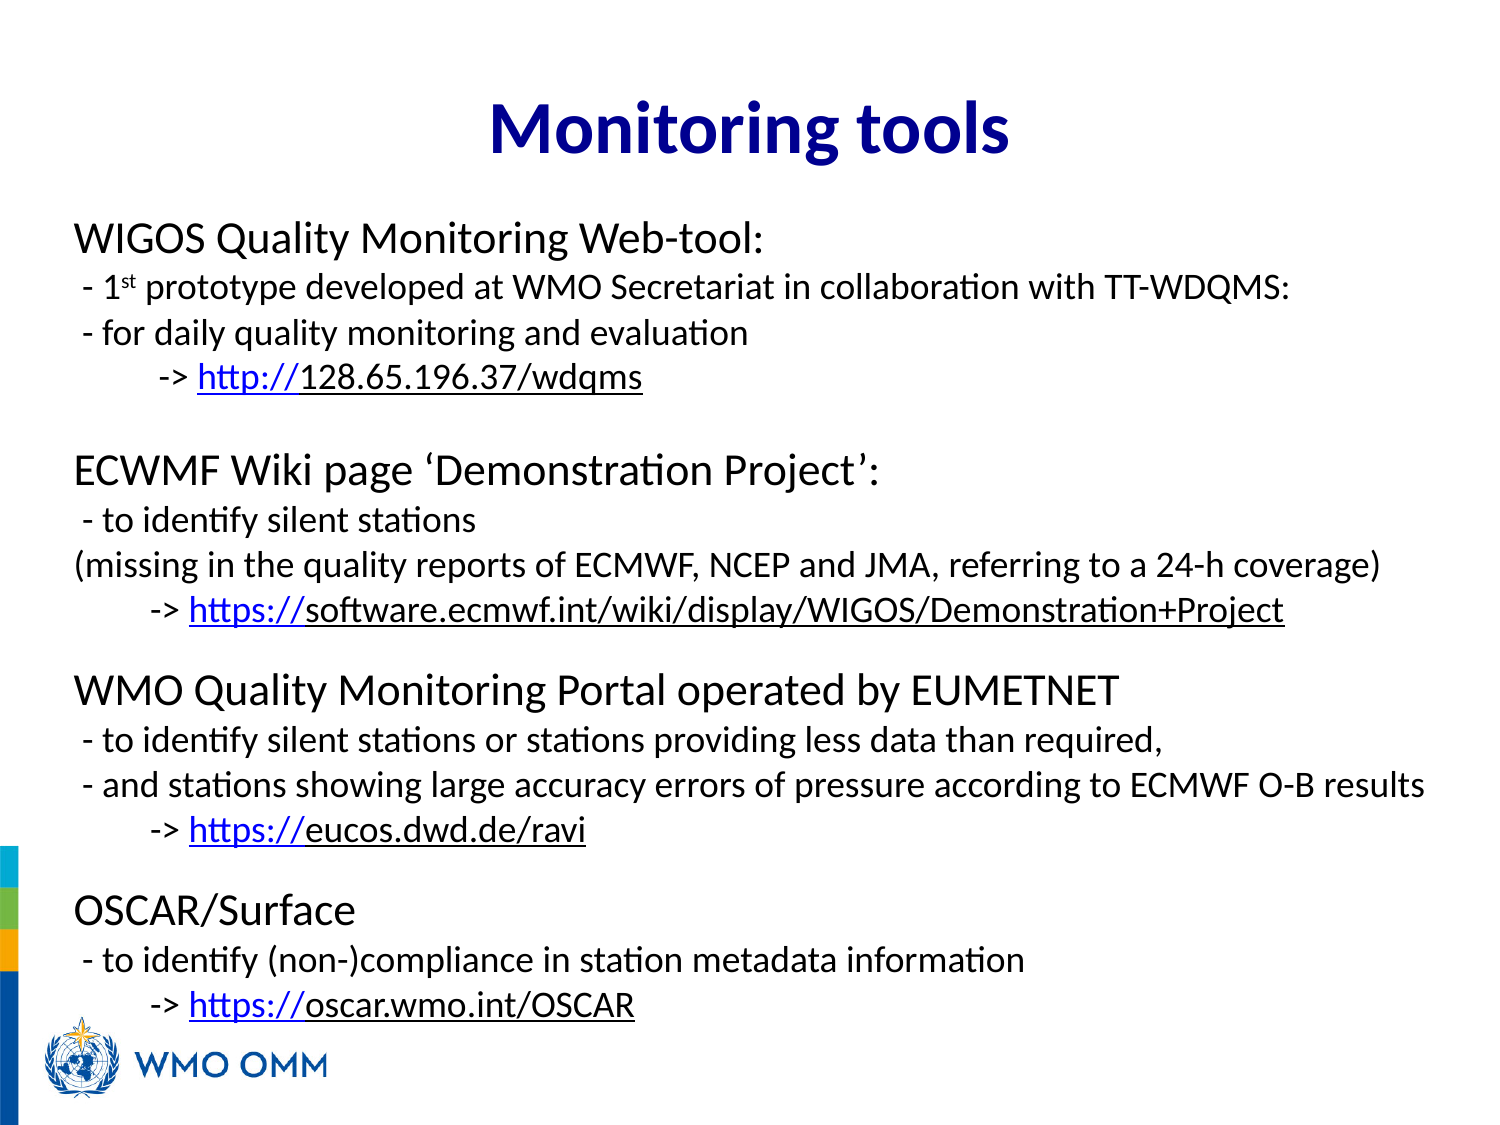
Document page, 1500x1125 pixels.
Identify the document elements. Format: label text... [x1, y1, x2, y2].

title Monitoring tools [75, 45, 1425, 200]
list WIGOS Quality Monitoring Web-tool: - 1st prototype developed at WMO Secretariat in collaboration with TT-WDQMS: - for daily quality monitoring and evaluation -> http://128.65.196.37/wdqms ECWMF Wiki page ‘Demonstration Project’: - to identify silent stations (missing in the quality reports of ECMWF, NCEP and JMA, referring to a 24-h coverage) -> https://software.ecmwf.int/wiki/display/WIGOS/Demonstration+Project WMO Quality Monitoring Portal operated by EUMETNET - to identify silent stations or stations providing less data than required, - and stations showing large accuracy errors of pressure according to ECMWF O-B results -> https://eucos.dwd.de/ravi OSCAR/Surface - to identify (non-)compliance in station metadata information -> https://oscar.wmo.int/OSCAR [58, 200, 1469, 1018]
picture [0, 845, 327, 1125]
